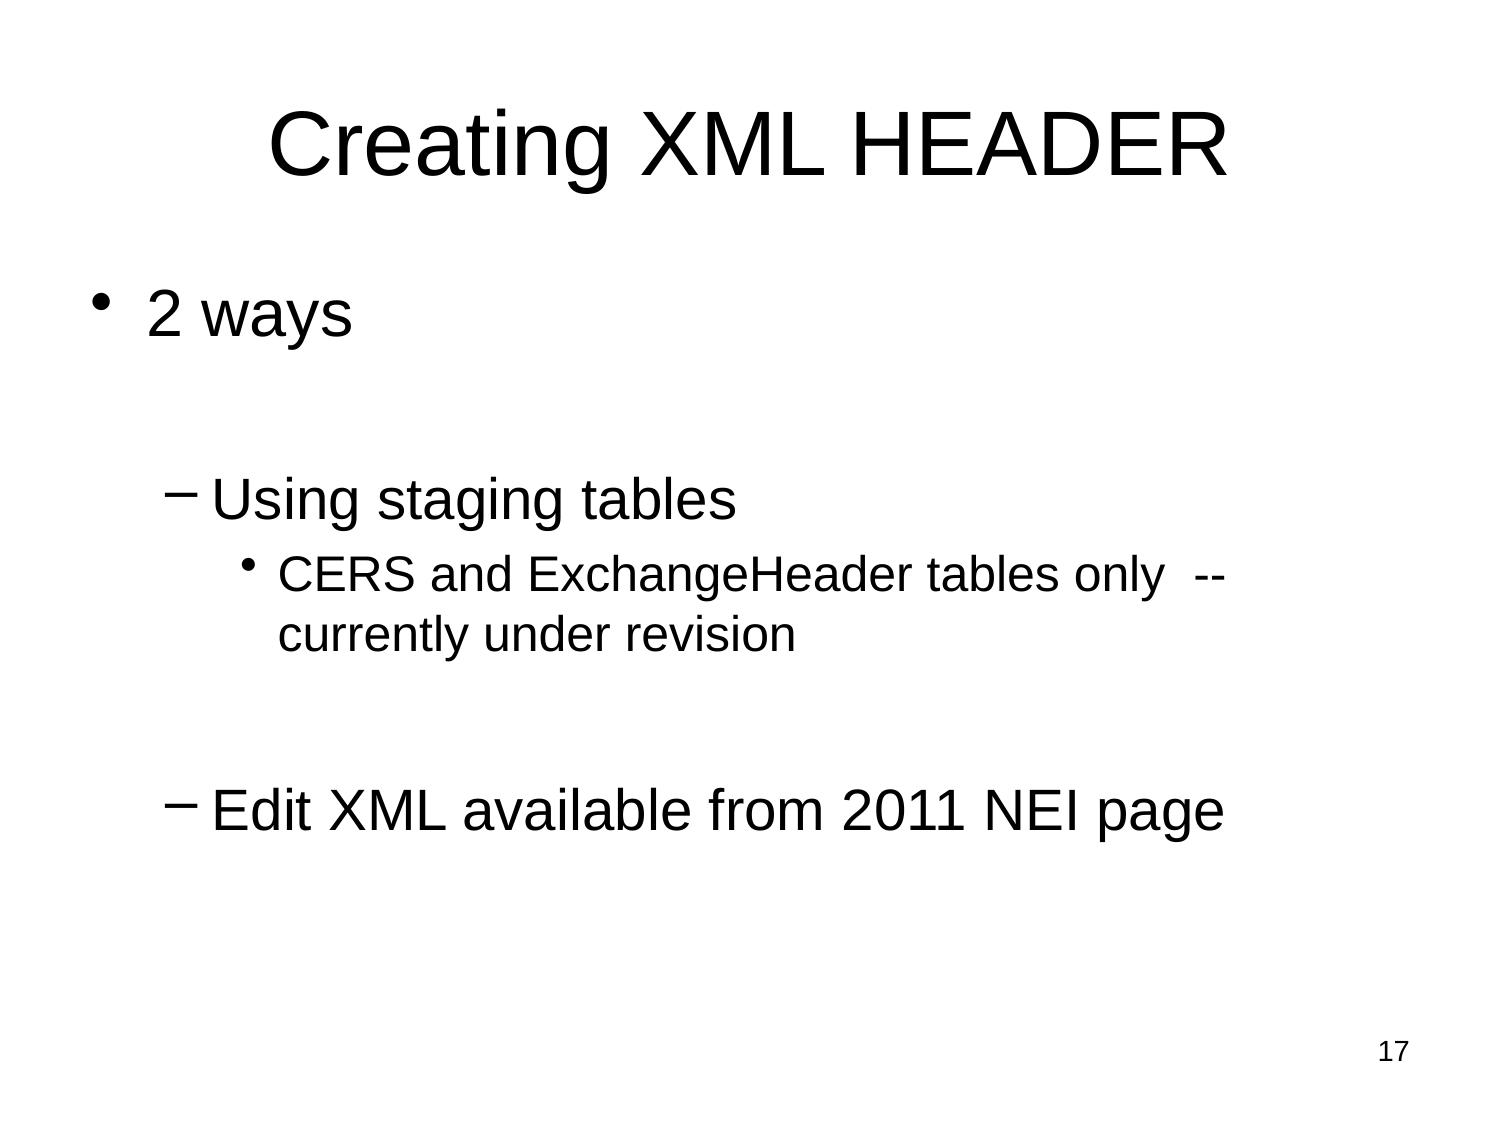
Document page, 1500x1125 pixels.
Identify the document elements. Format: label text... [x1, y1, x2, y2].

title Creating XML HEADER [74, 44, 1426, 233]
slide_number 17 [1074, 1024, 1426, 1103]
list 2 ways Using staging tables CERS and ExchangeHeader tables only -- currently under revision Edit XML available from 2011 NEI page [74, 262, 1426, 1006]
